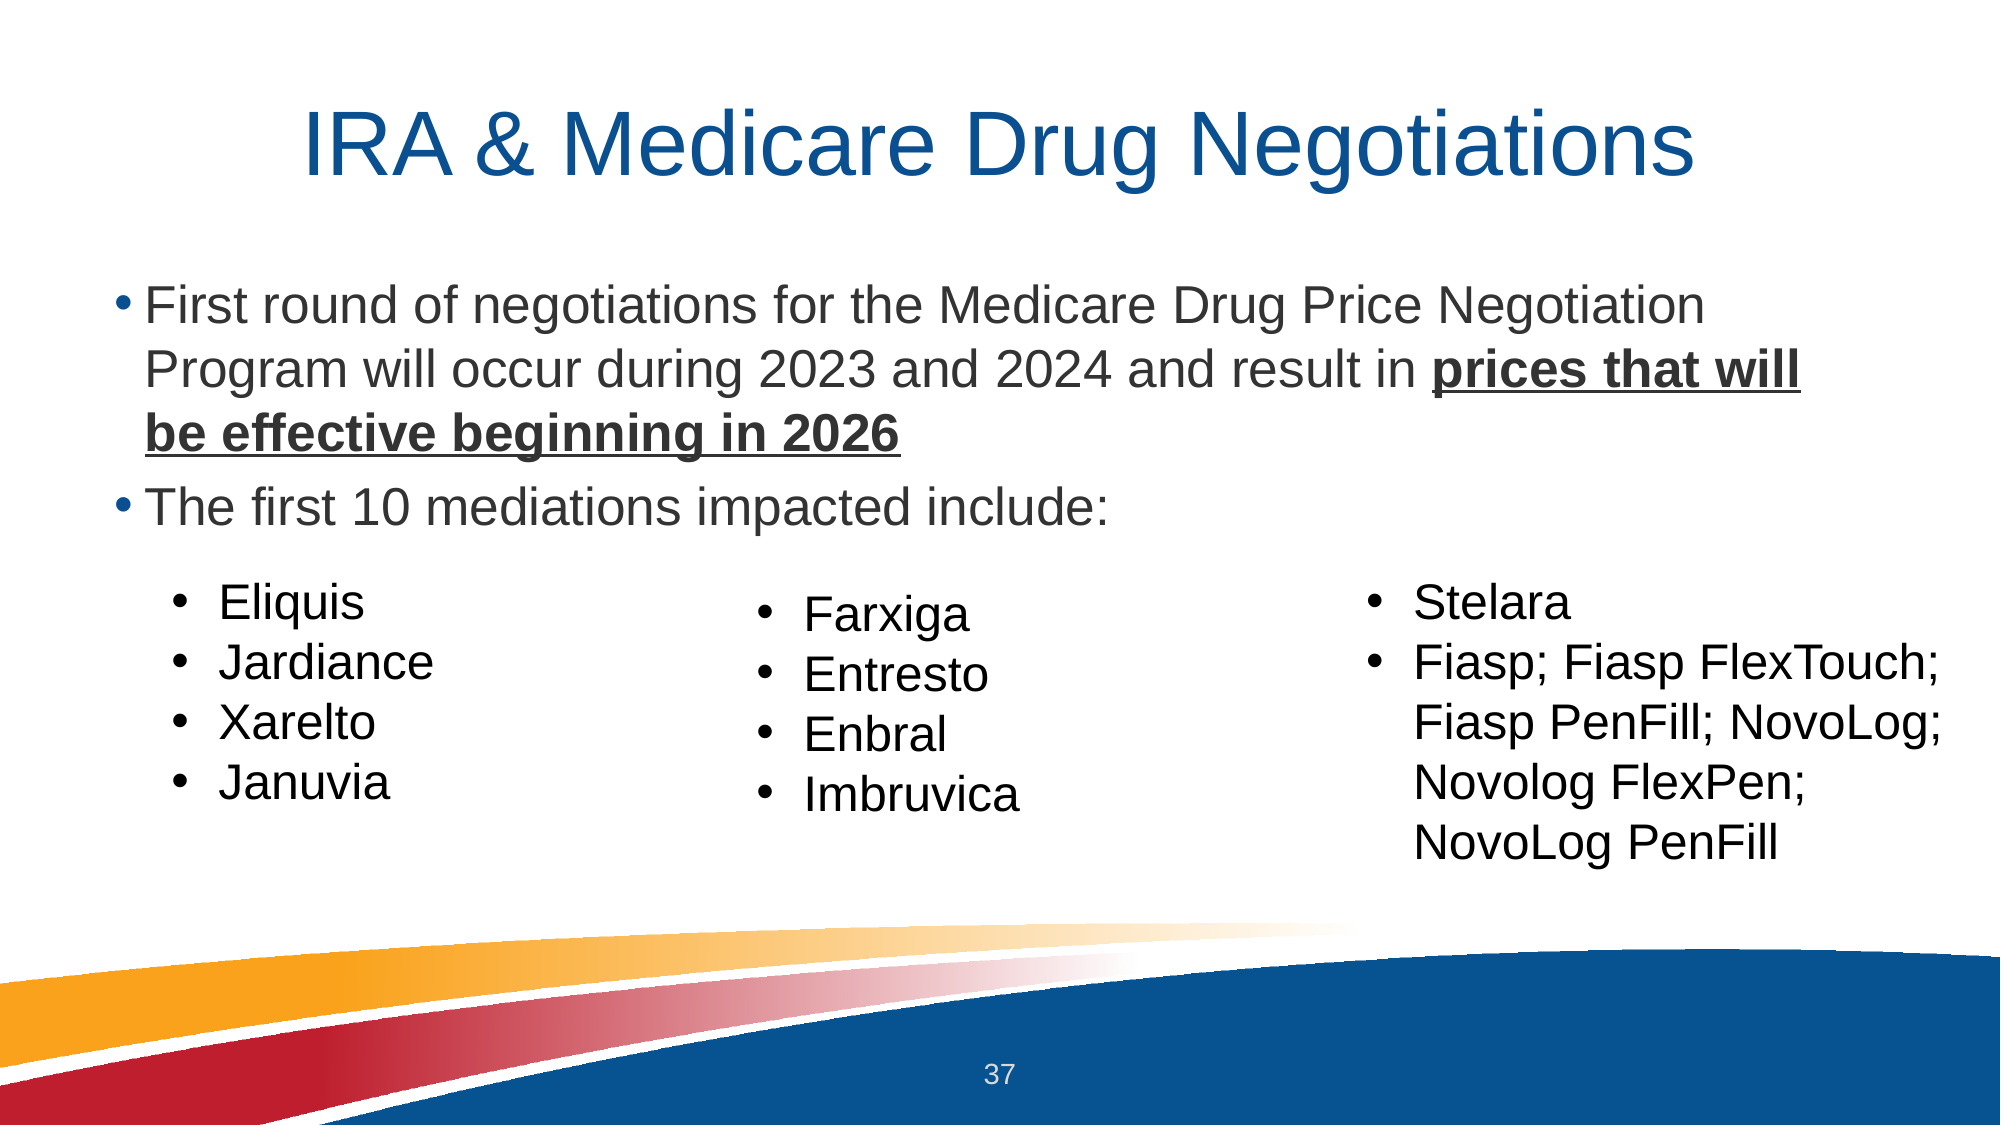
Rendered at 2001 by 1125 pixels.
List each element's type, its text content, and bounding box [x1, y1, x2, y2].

slide_number 37 [766, 1042, 1234, 1103]
picture [0, 875, 2000, 1125]
text_box Eliquis Jardiance Xarelto Januvia [156, 562, 767, 818]
list First round of negotiations for the Medicare Drug Price Negotiation Program will occur during 2023 and 2024 and result in prices that will be effective beginning in 2026 The first 10 mediations impacted include: [99, 262, 1879, 545]
title IRA & Medicare Drug Negotiations [99, 45, 1900, 233]
text_box Farxiga Entresto Enbral Imbruvica [741, 573, 1351, 829]
text_box Stelara Fiasp; Fiasp FlexTouch; Fiasp PenFill; NovoLog; Novolog FlexPen; NovoLog PenFill [1351, 562, 1962, 878]
